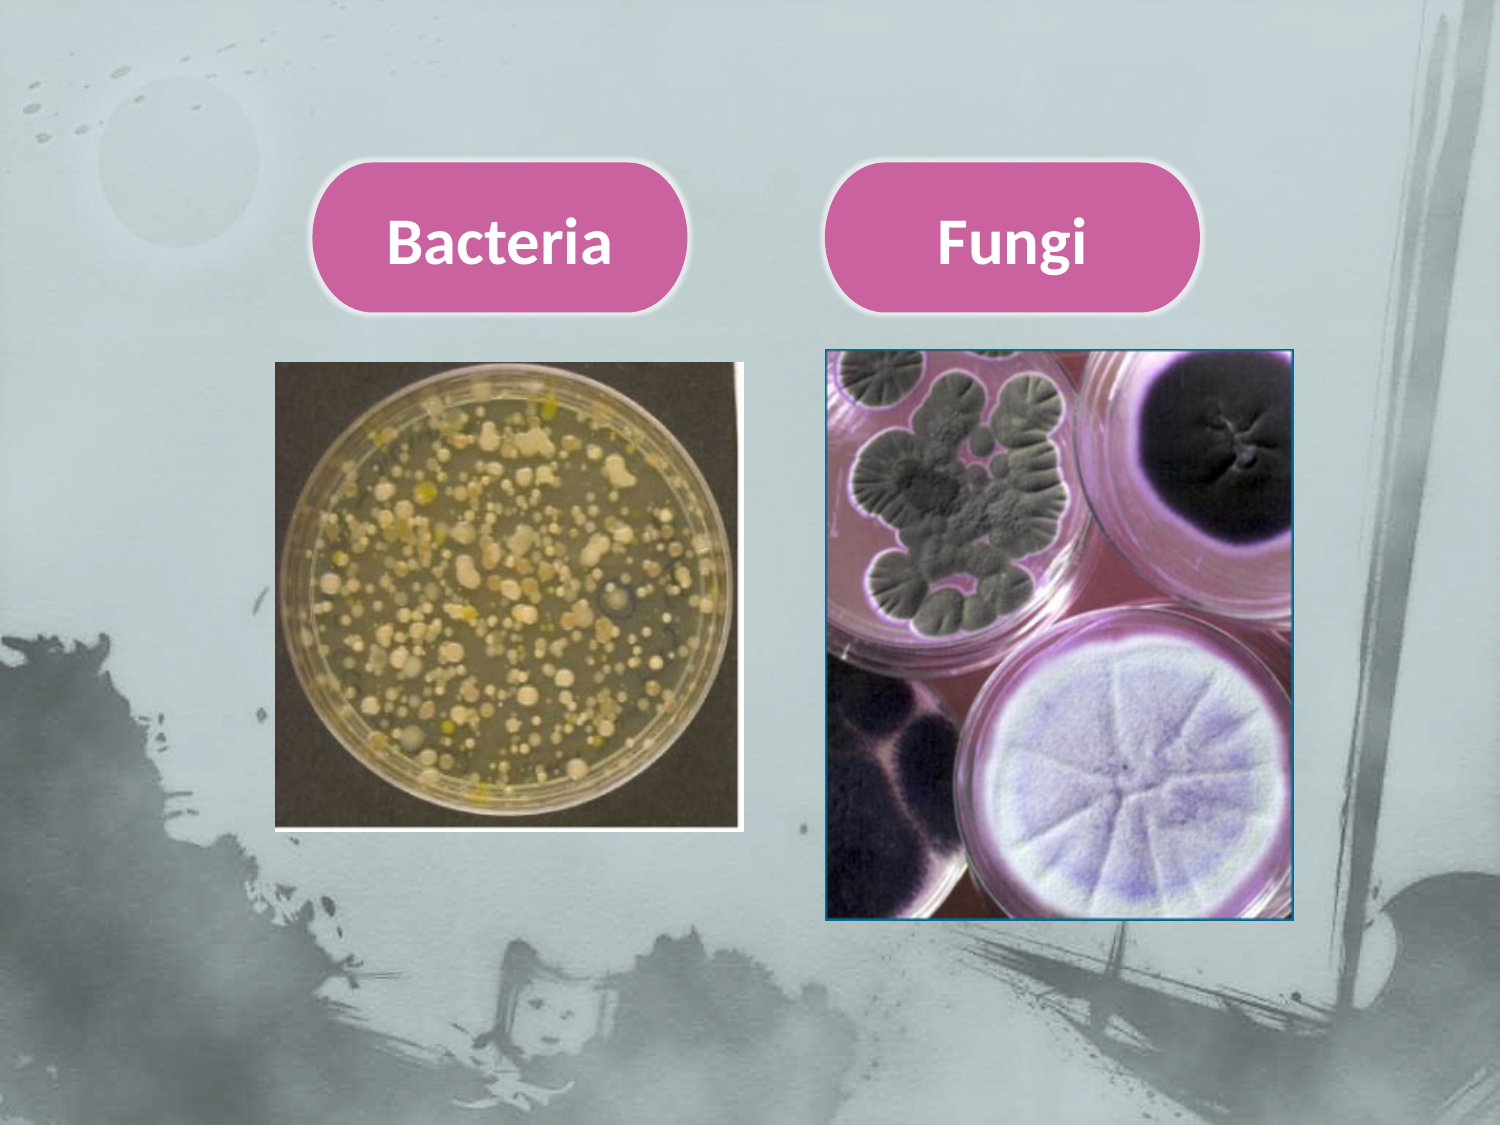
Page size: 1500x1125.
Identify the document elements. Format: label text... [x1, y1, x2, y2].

picture [274, 362, 744, 832]
text_box Bacteria [312, 162, 688, 313]
picture [824, 349, 1292, 921]
text_box Fungi [824, 162, 1200, 313]
